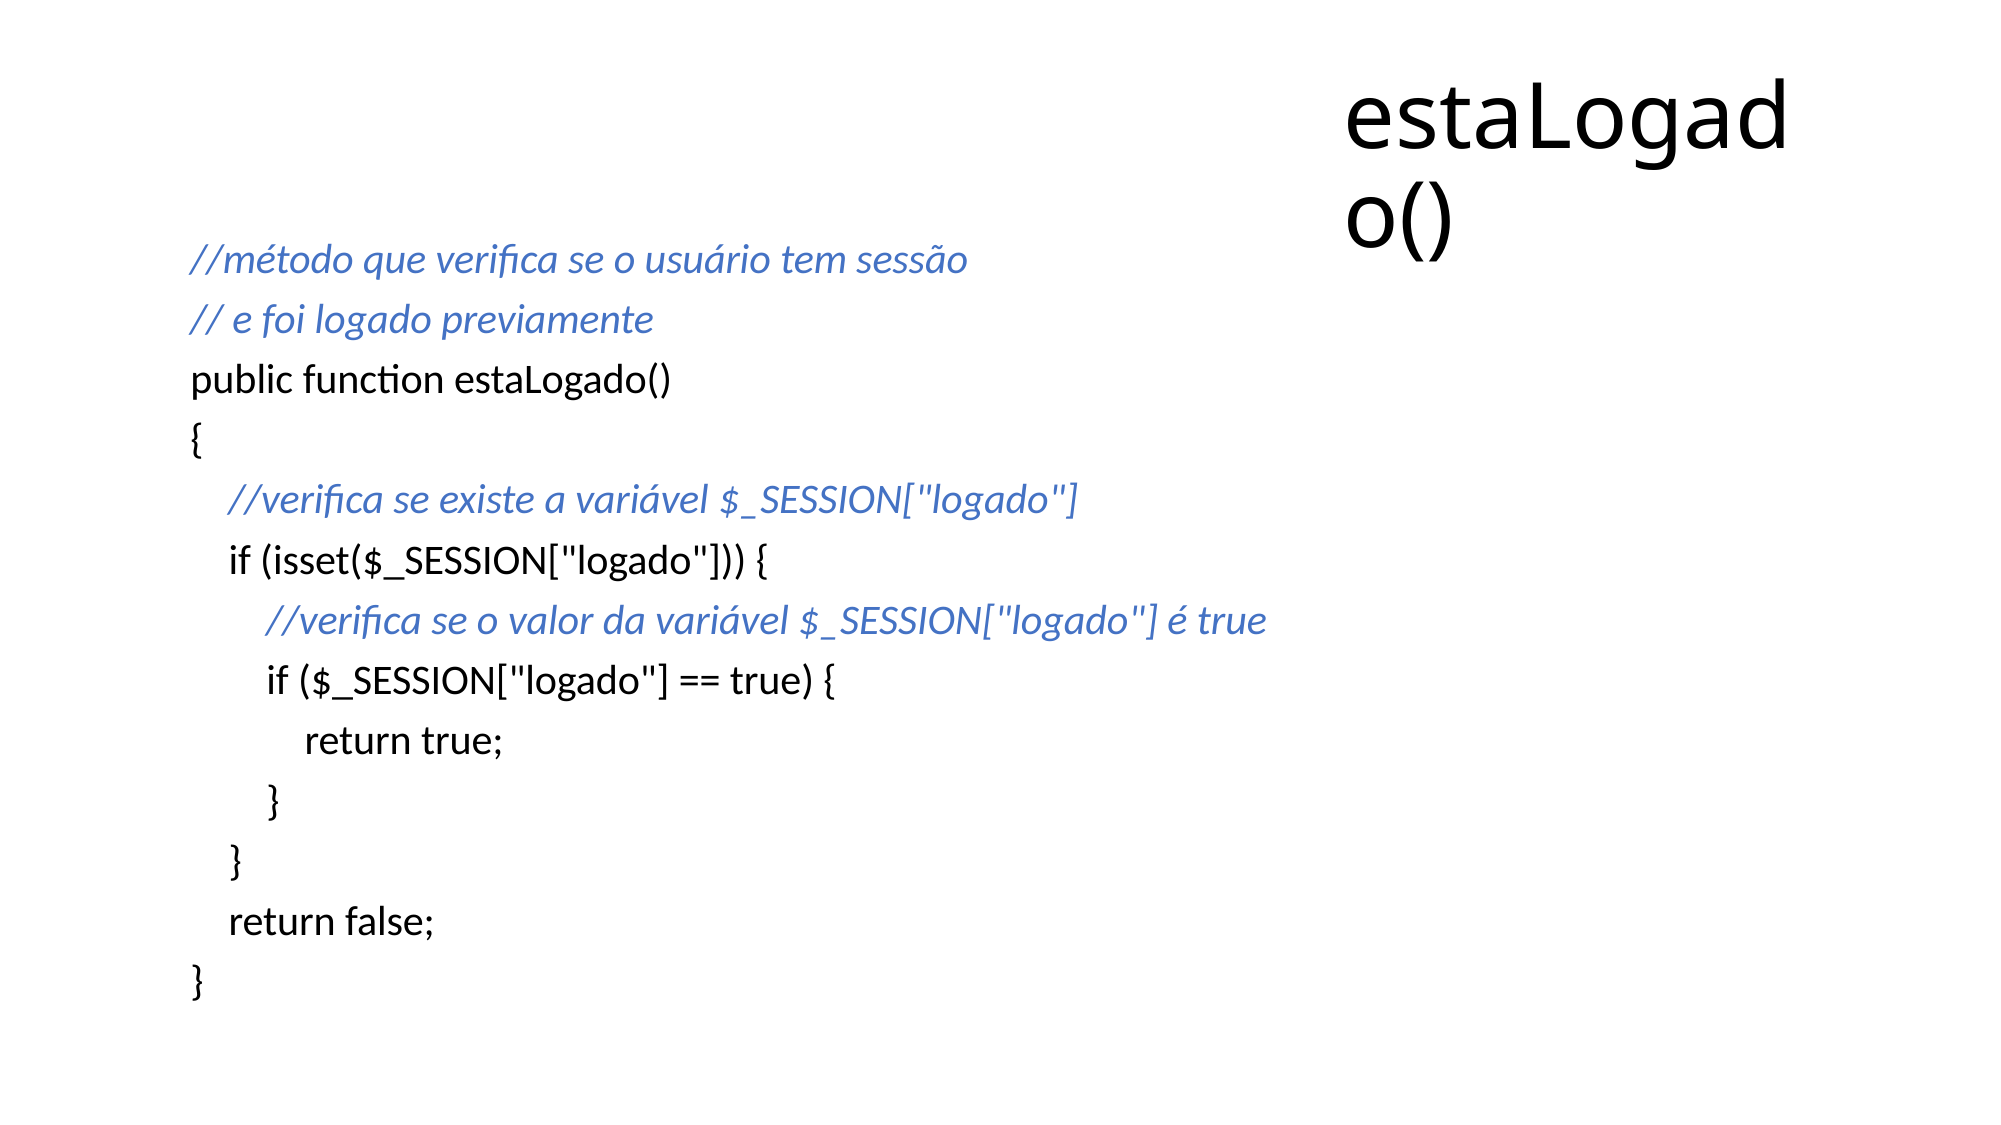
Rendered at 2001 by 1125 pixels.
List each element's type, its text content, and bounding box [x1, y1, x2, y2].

list //método que verifica se o usuário tem sessão // e foi logado previamente public function estaLogado() { //verifica se existe a variável $_SESSION["logado"] if (isset($_SESSION["logado"])) { //verifica se o valor da variável $_SESSION["logado"] é true if ($_SESSION["logado"] == true) { return true; } } return false; } [137, 164, 1863, 1014]
title estaLogado() [1328, 59, 1863, 164]
